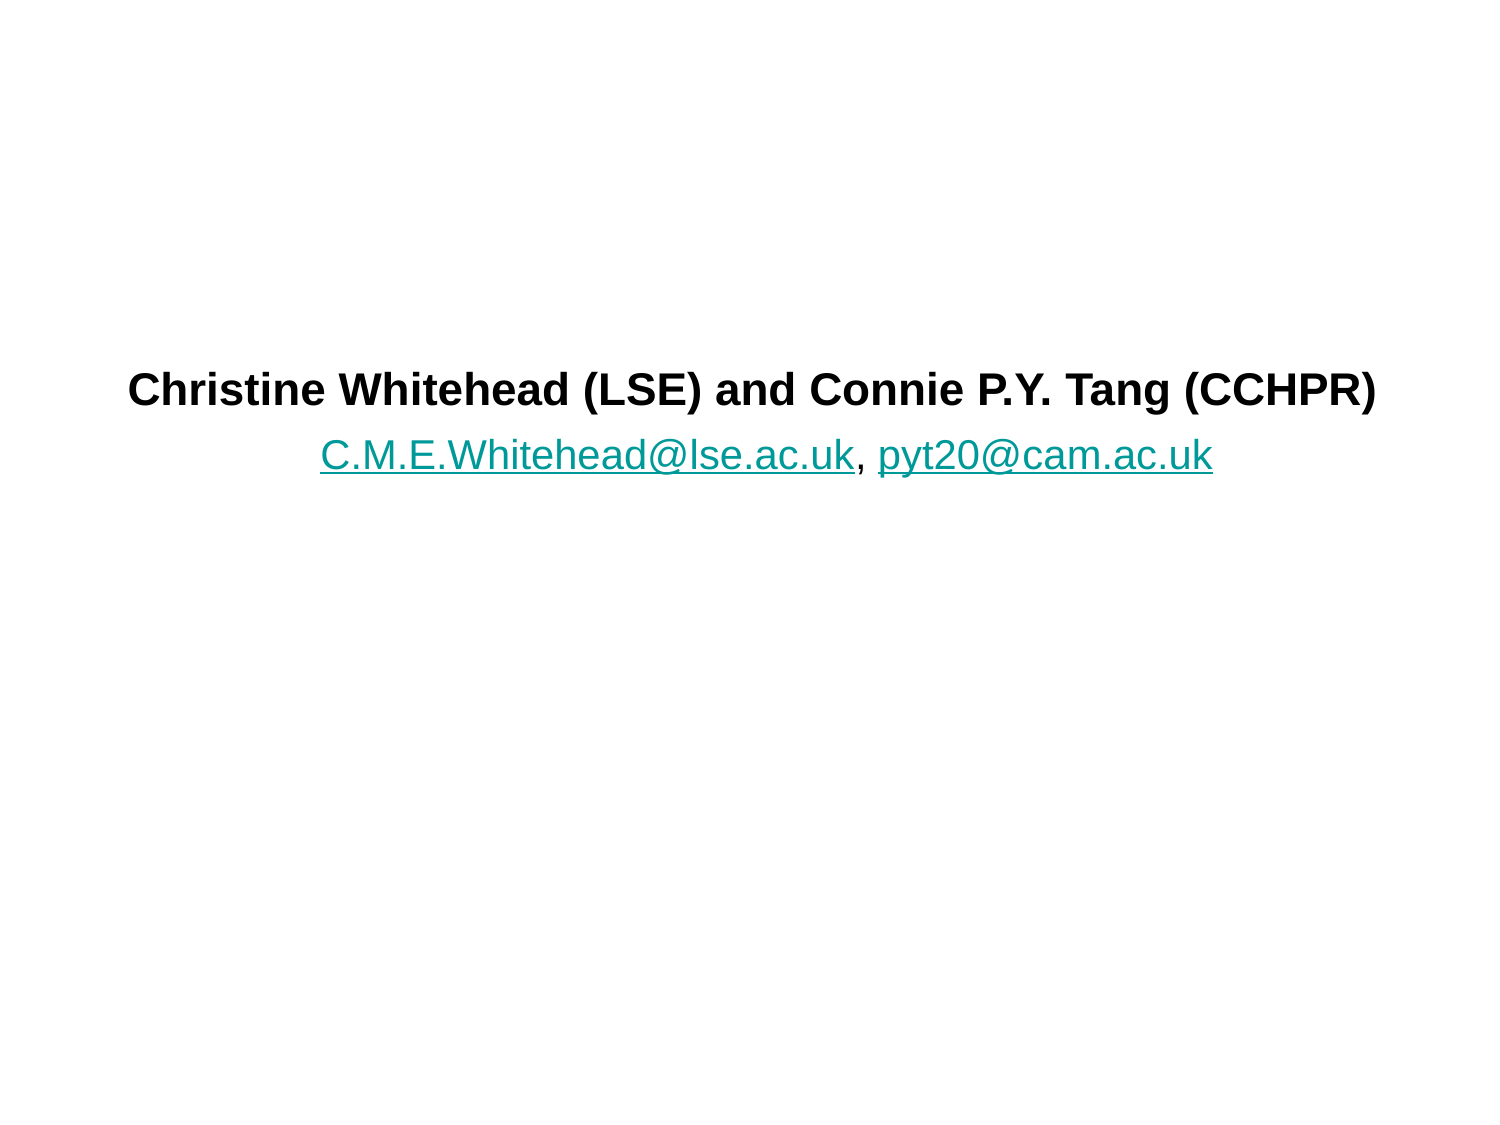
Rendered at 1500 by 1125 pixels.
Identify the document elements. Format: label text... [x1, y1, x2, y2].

list Christine Whitehead (LSE) and Connie P.Y. Tang (CCHPR) C.M.E.Whitehead@lse.ac.uk, pyt20@cam.ac.uk [112, 255, 1436, 1000]
